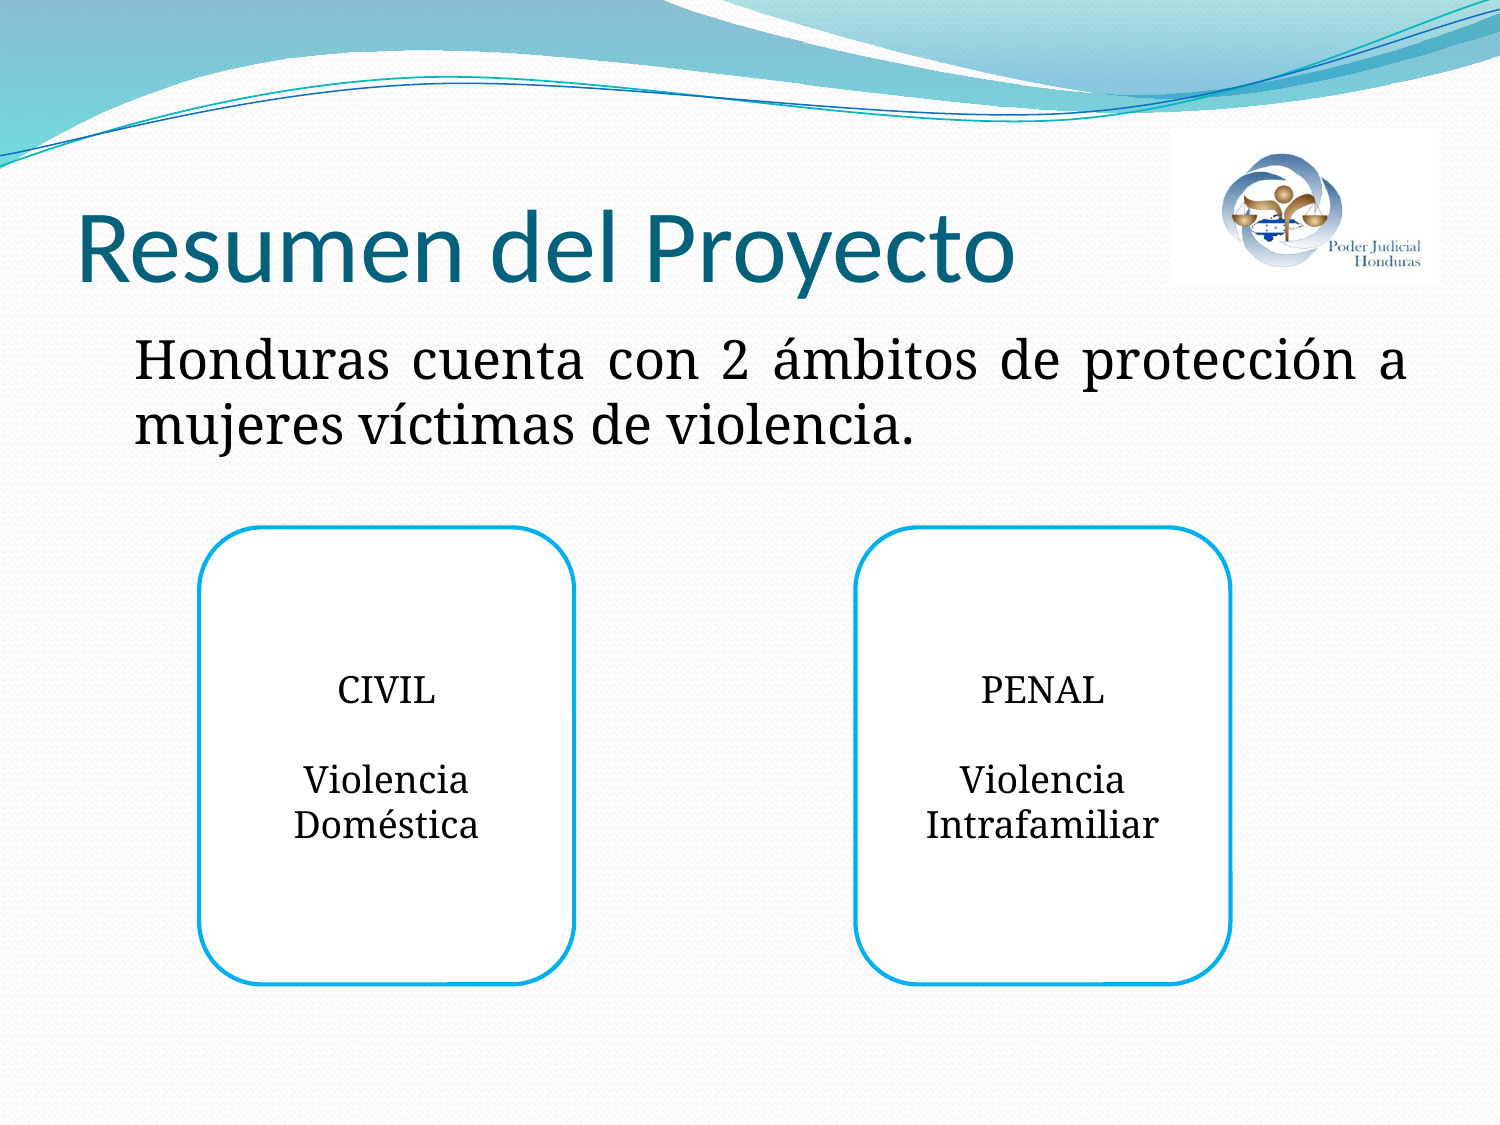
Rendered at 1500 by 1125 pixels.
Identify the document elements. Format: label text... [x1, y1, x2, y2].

text_box PENAL Violencia Intrafamiliar [853, 525, 1233, 987]
title Resumen del Proyecto [75, 115, 1425, 303]
picture [1171, 128, 1440, 284]
text_box CIVIL Violencia Doméstica [197, 525, 577, 987]
list Honduras cuenta con 2 ámbitos de protección a mujeres víctimas de violencia. [75, 317, 1425, 1038]
